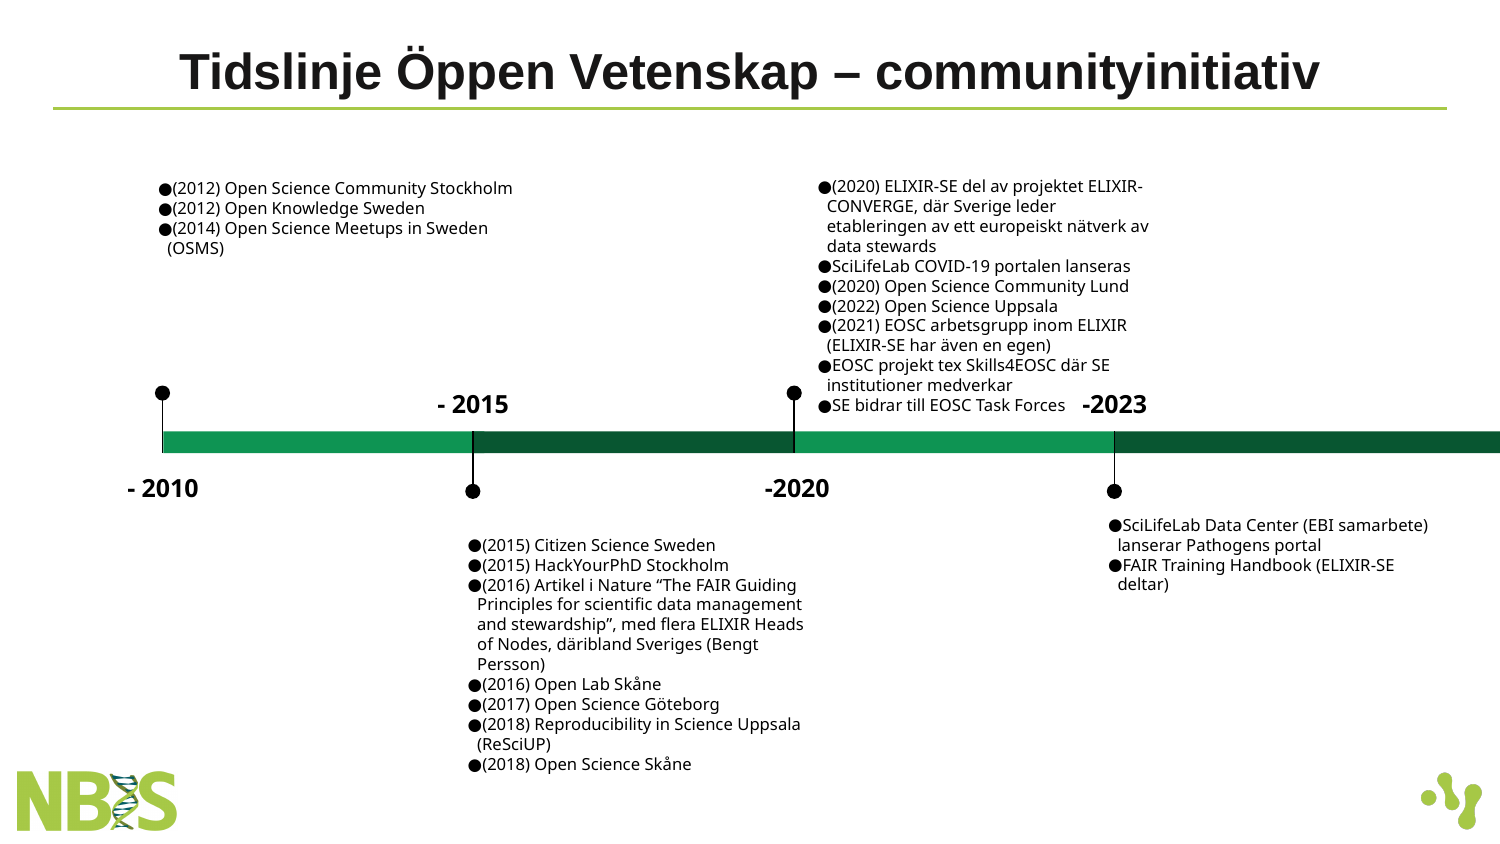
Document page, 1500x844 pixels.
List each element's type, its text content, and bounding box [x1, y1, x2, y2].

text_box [740, 120, 1173, 515]
picture [17, 771, 178, 831]
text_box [91, 142, 531, 515]
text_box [411, 369, 823, 844]
picture [1419, 771, 1483, 831]
title Tidslinje Öppen Vetenskap – communityinitiativ [53, 39, 1447, 107]
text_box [1053, 369, 1500, 655]
